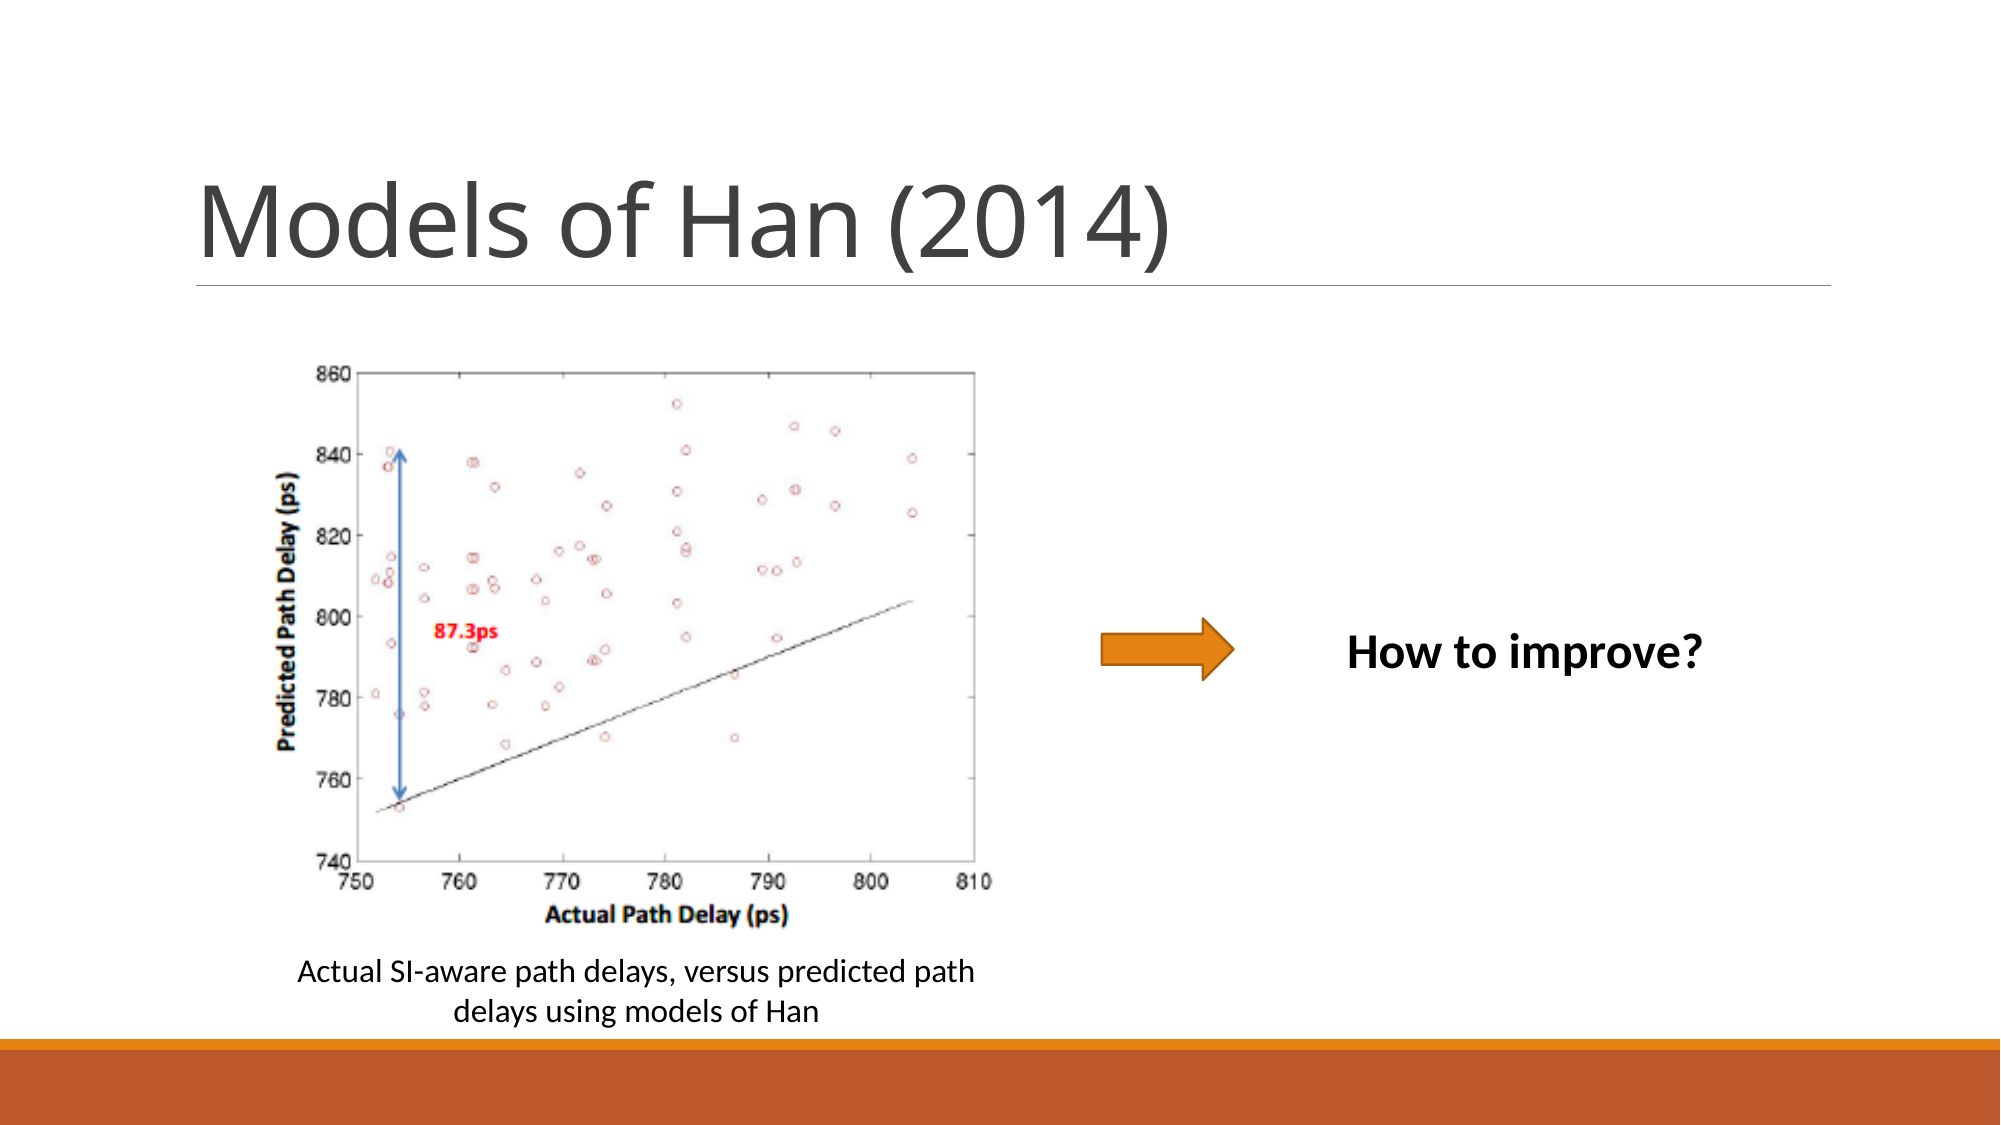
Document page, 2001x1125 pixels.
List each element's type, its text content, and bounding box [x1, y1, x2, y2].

text_box How to improve? [1332, 611, 1720, 687]
title Models of Han (2014) [180, 47, 1830, 285]
text_box [1100, 617, 1235, 682]
picture [268, 356, 1006, 943]
text_box Actual SI-aware path delays, versus predicted path delays using models of Han [268, 949, 1005, 1037]
